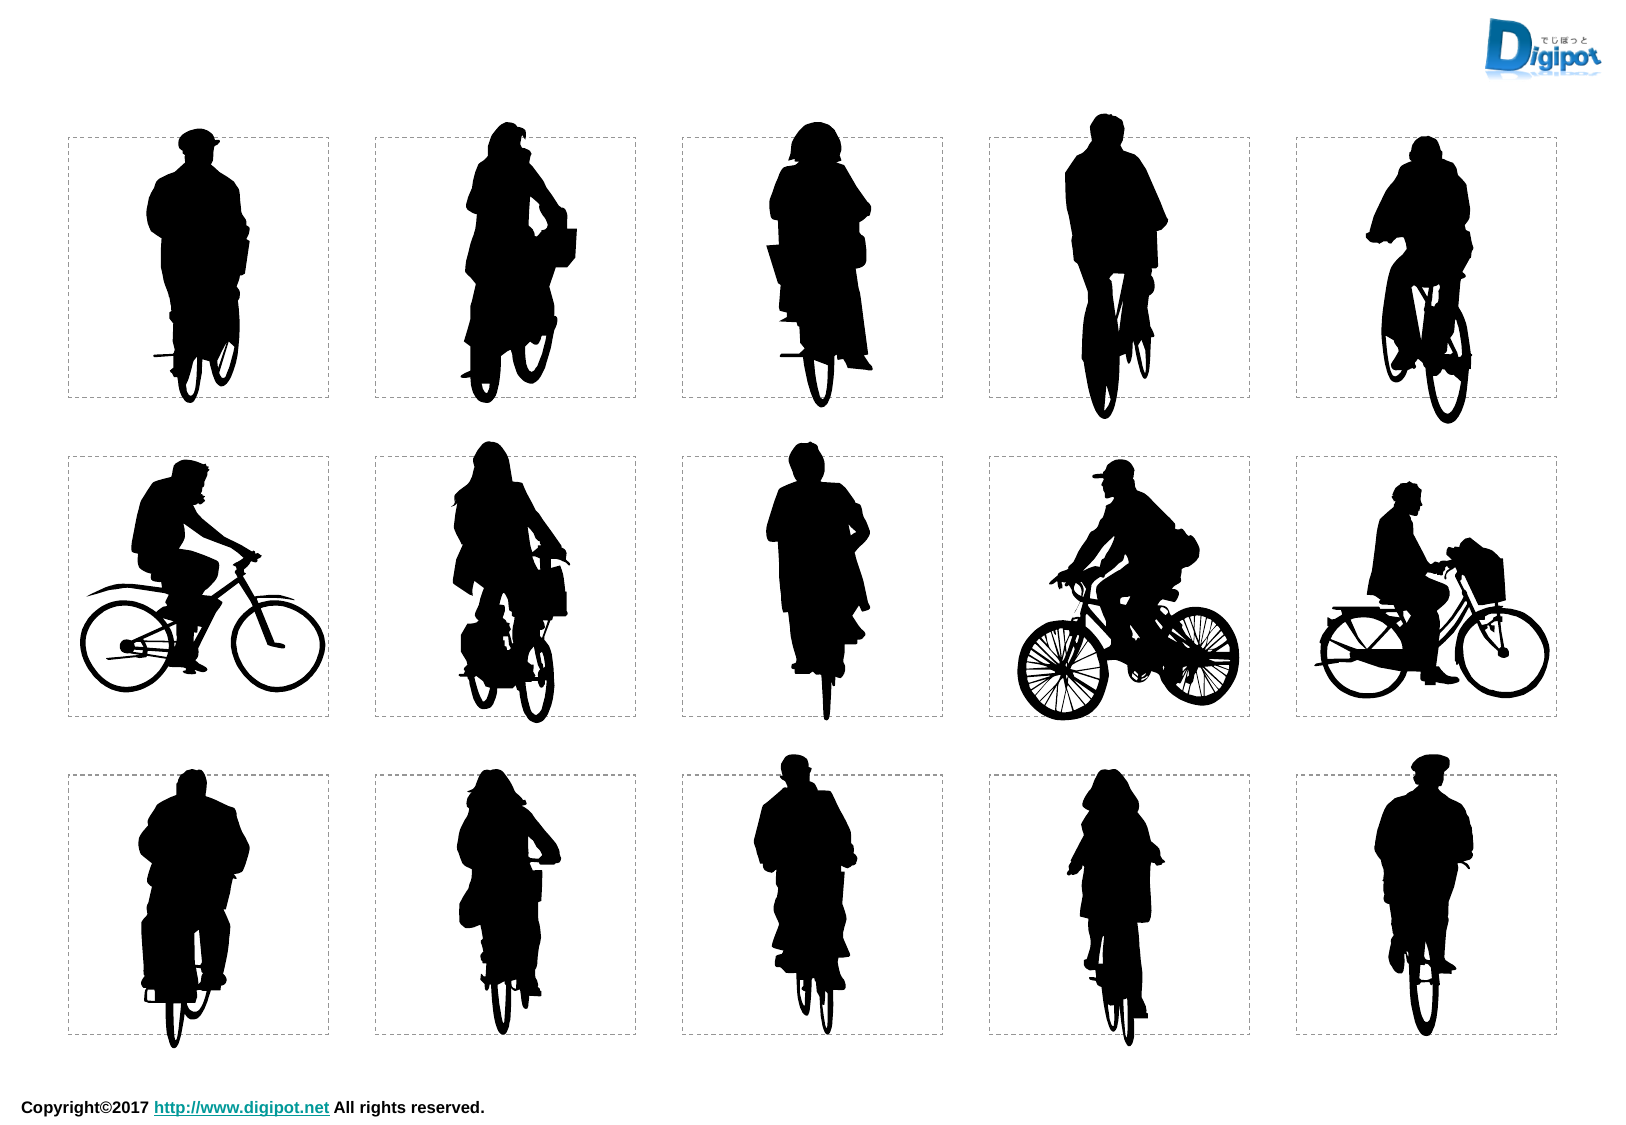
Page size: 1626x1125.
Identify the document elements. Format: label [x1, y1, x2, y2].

picture [1485, 18, 1602, 82]
text_box [460, 122, 577, 403]
text_box [456, 769, 562, 1035]
text_box [138, 769, 250, 1049]
text_box [1066, 769, 1166, 1047]
text_box [80, 459, 326, 693]
text_box [451, 441, 571, 724]
text_box [766, 441, 871, 721]
text_box [146, 128, 250, 403]
text_box [1065, 113, 1169, 419]
text_box [1017, 459, 1240, 721]
text_box [753, 754, 858, 1035]
text_box [1374, 754, 1474, 1037]
text_box [766, 122, 873, 408]
text_box [1365, 135, 1474, 424]
text_box [1314, 481, 1550, 699]
